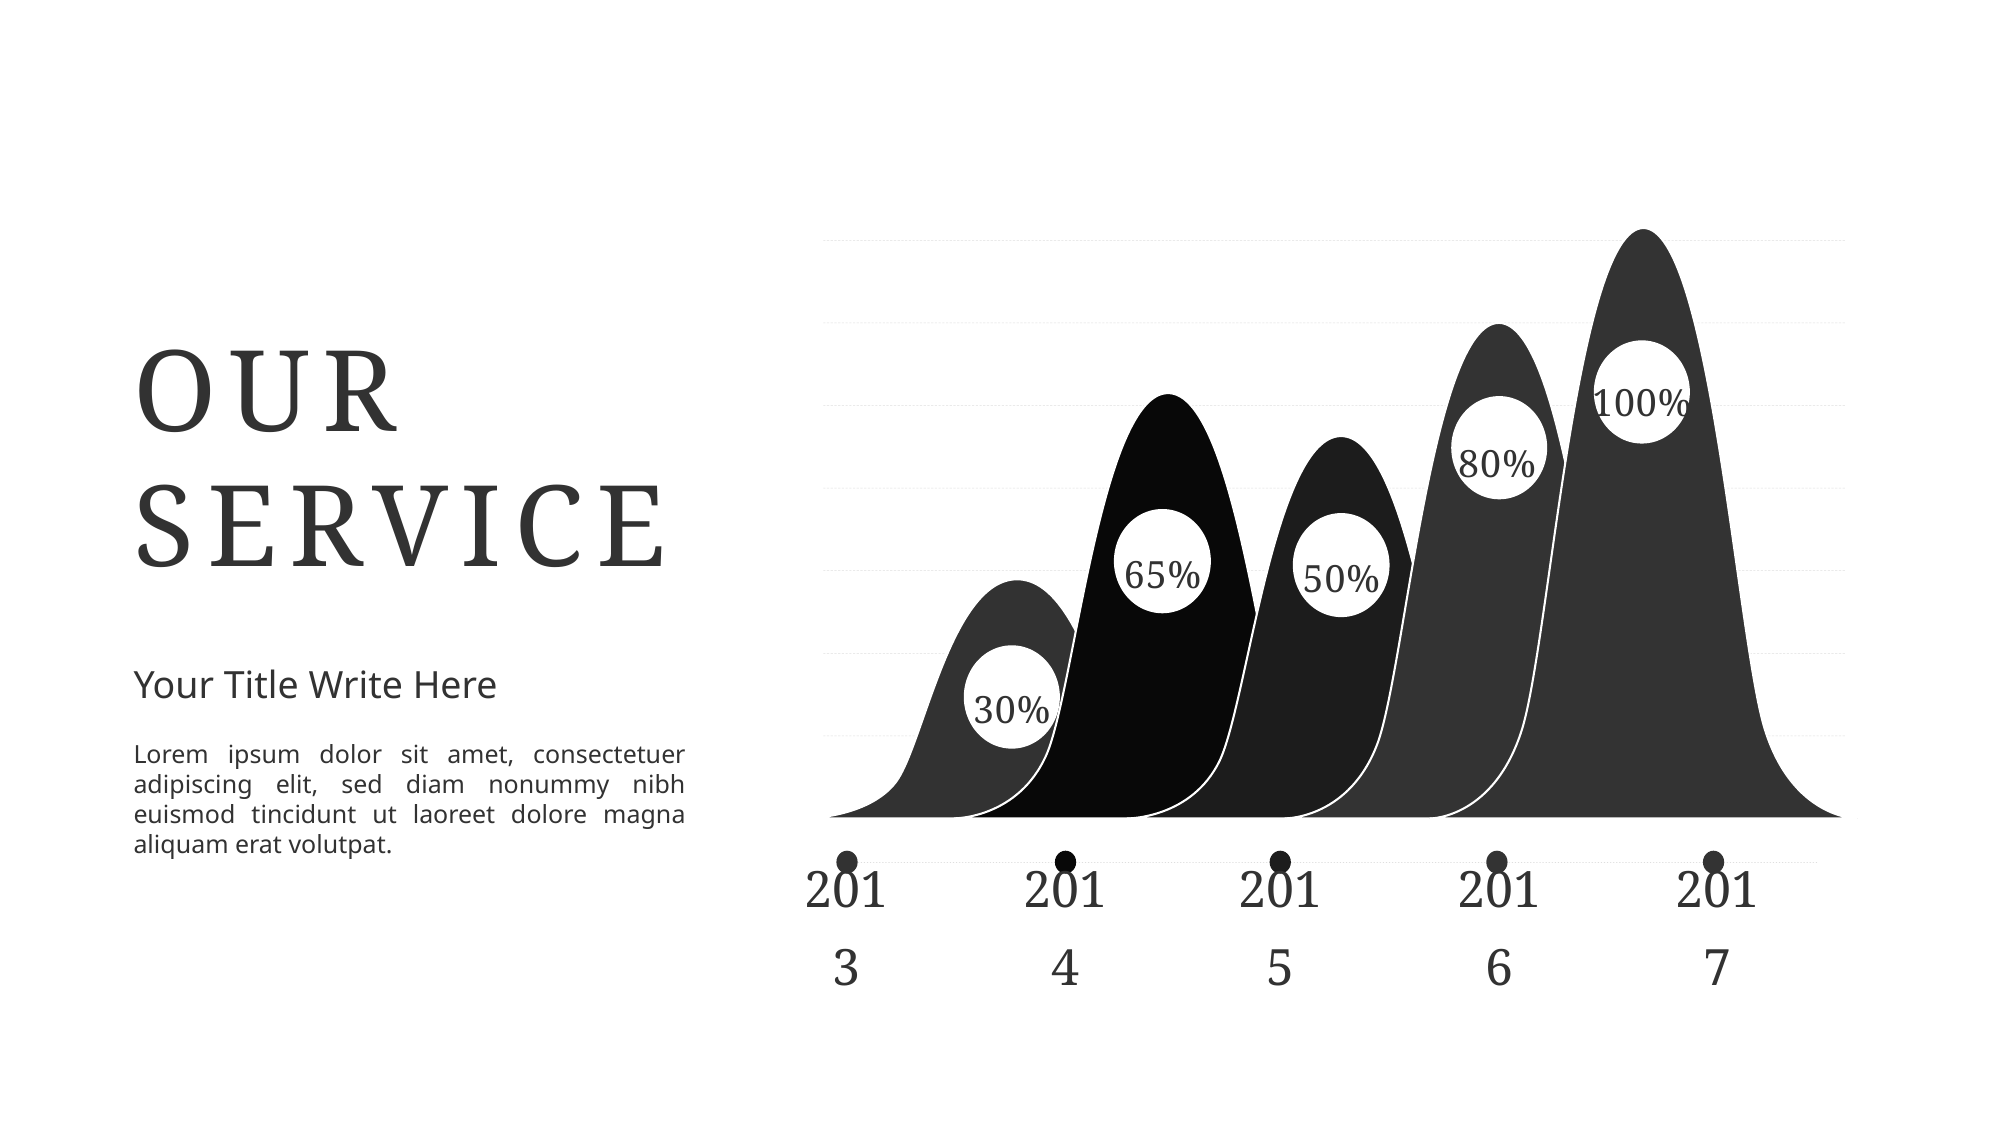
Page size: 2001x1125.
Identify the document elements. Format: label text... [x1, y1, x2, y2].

text_box Your Title Write Here [118, 653, 568, 713]
text_box OUR SERVICE [118, 311, 772, 597]
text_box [793, 227, 1858, 957]
text_box Lorem ipsum dolor sit amet, consectetuer adipiscing elit, sed diam nonummy nibh euismod tincidunt ut laoreet dolore magna aliquam erat volutpat. [118, 731, 702, 866]
